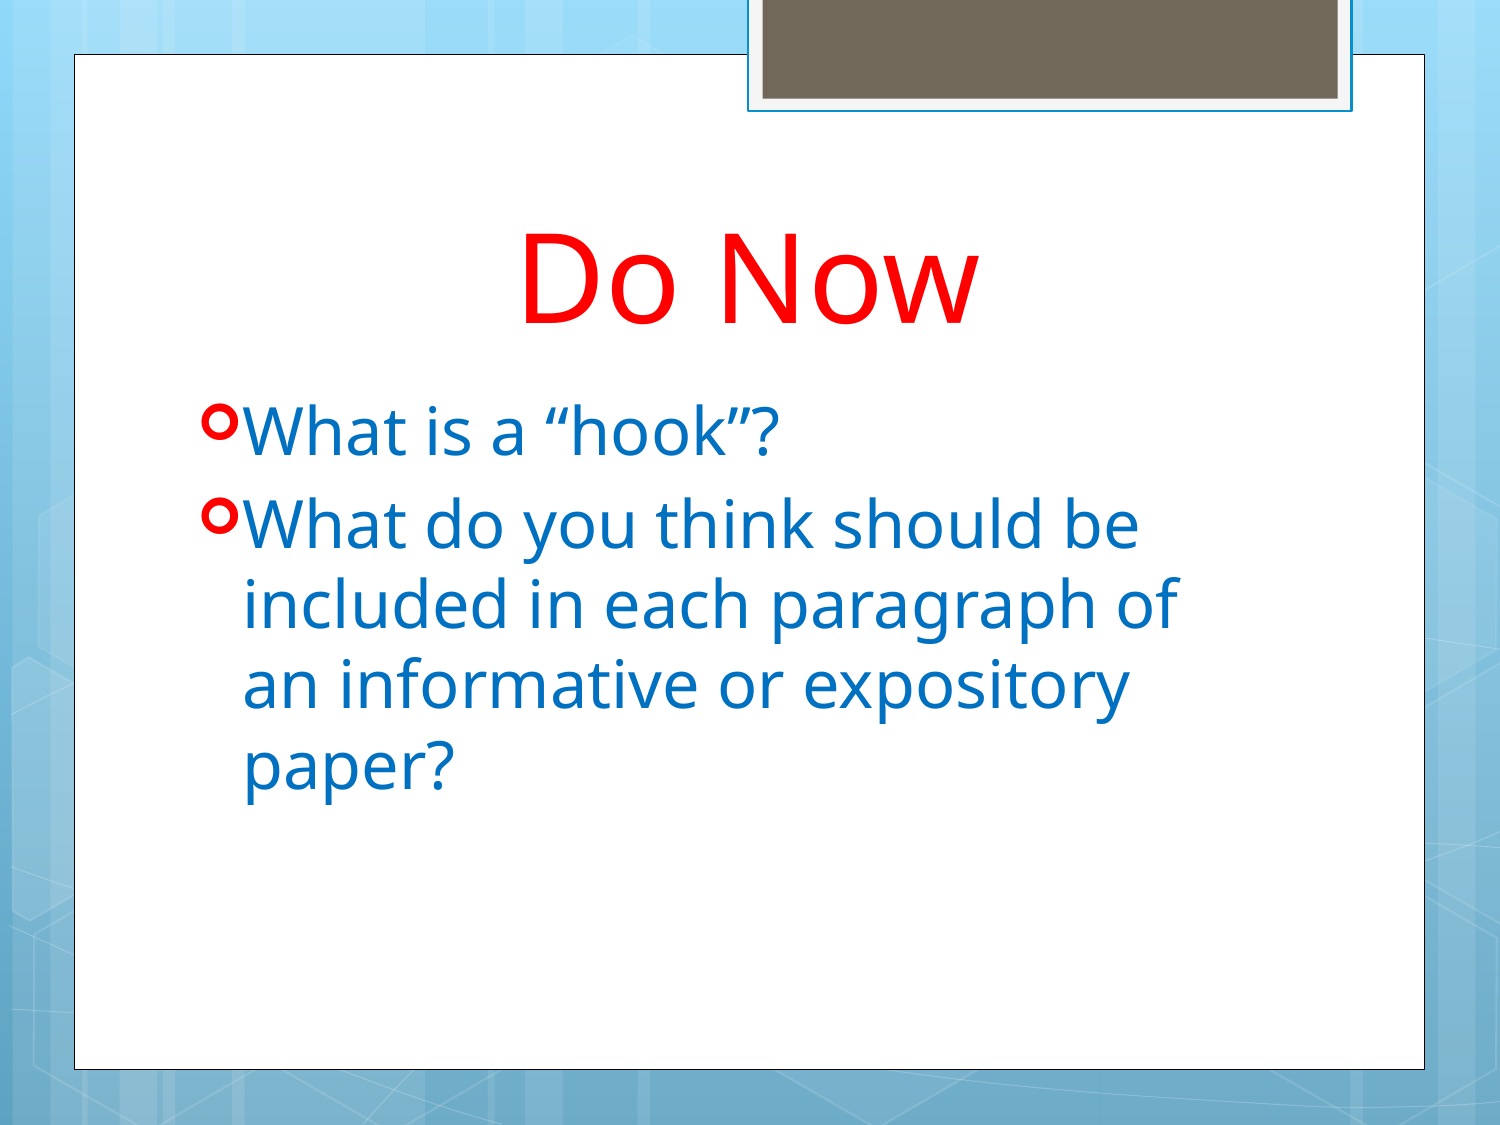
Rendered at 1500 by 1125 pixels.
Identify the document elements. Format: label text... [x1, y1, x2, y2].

title Do Now [171, 168, 1324, 357]
list What is a “hook”? What do you think should be included in each paragraph of an informative or expository paper? [171, 381, 1283, 957]
